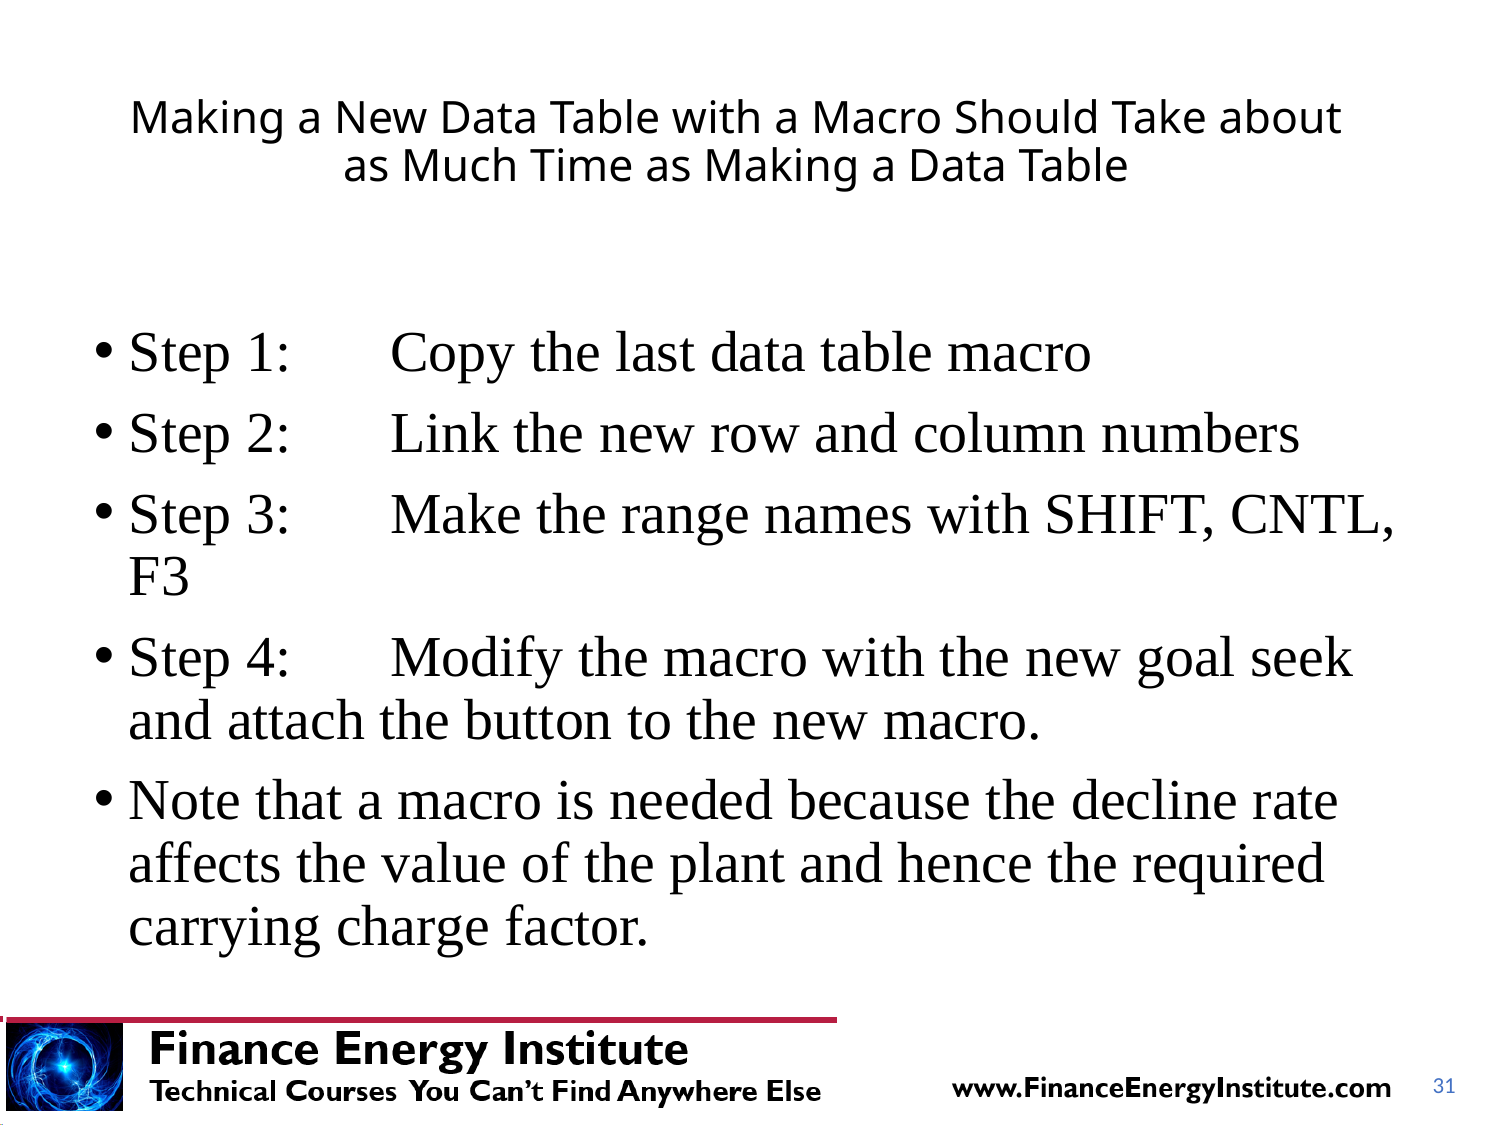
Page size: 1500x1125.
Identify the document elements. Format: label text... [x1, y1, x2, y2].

title Making a New Data Table with a Macro Should Take about as Much Time as Making a Data Table [107, 86, 1366, 200]
slide_number 31 [1399, 1063, 1490, 1108]
picture [947, 1071, 1399, 1108]
picture [0, 1006, 837, 1125]
list Step 1: Copy the last data table macro Step 2: Link the new row and column numbers Step 3: Make the range names with SHIFT, CNTL, F3 Step 4: Modify the macro with the new goal seek and attach the button to the new macro. Note that a macro is needed because the decline rate affects the value of the plant and hence the required carrying charge factor. [78, 313, 1417, 980]
